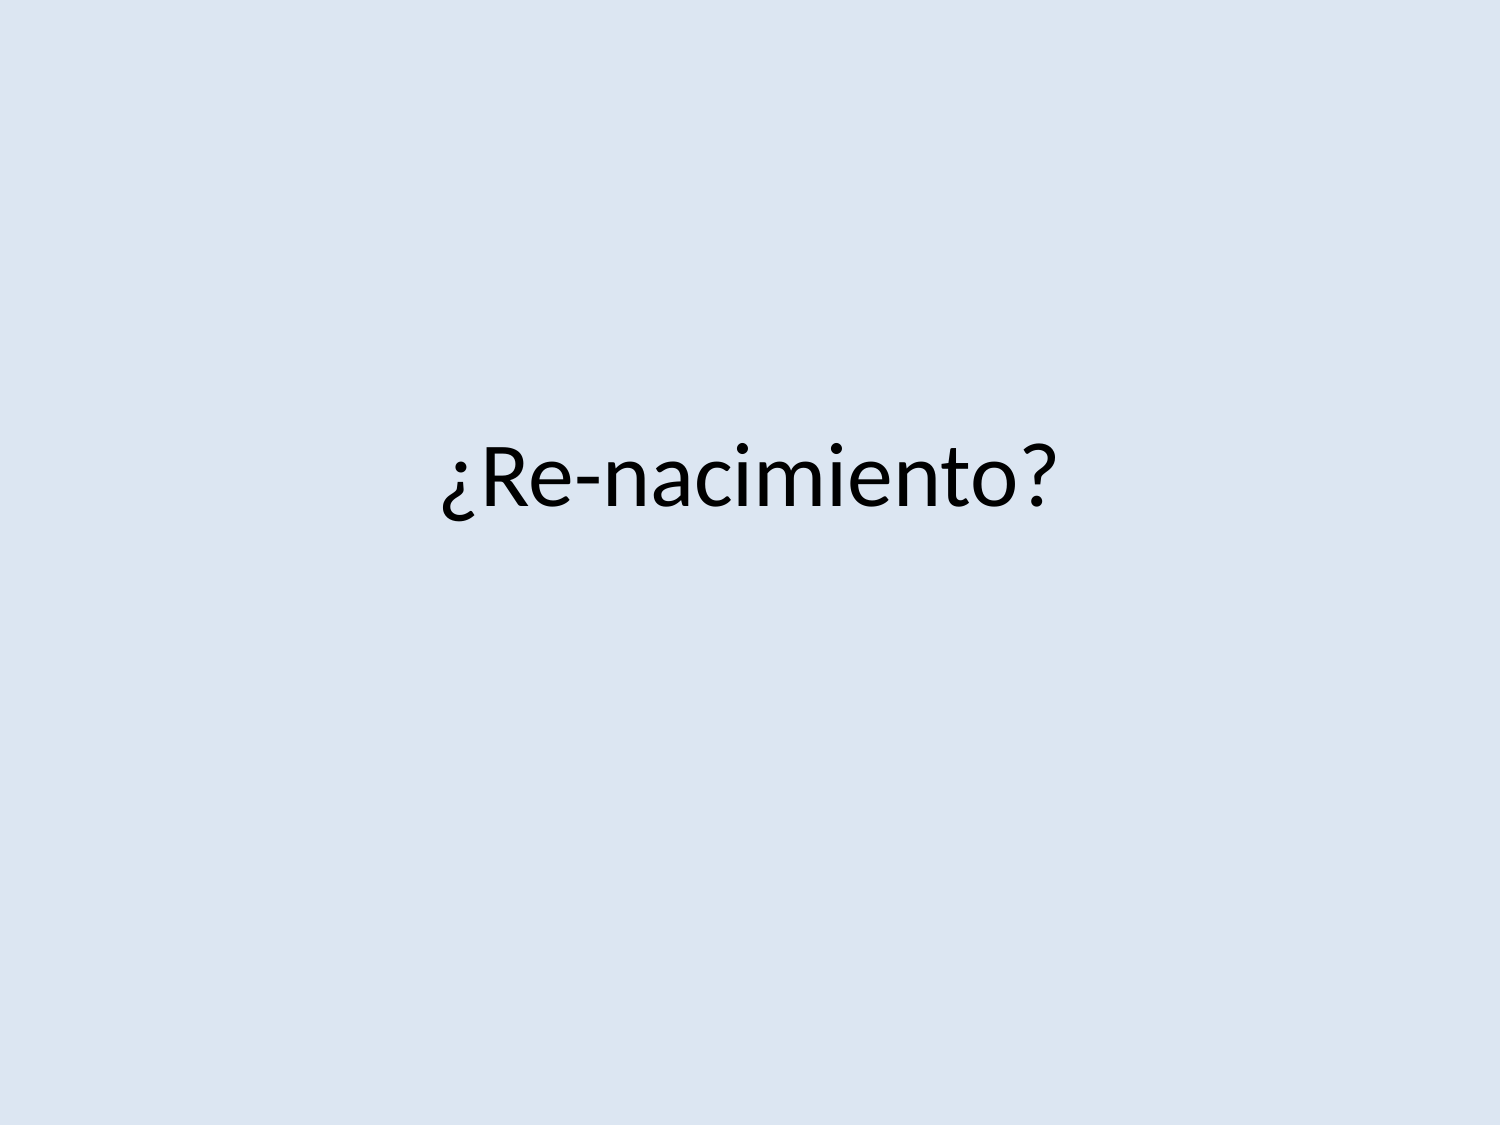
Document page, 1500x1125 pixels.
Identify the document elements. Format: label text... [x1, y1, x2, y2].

title ¿Re-nacimiento? [112, 349, 1388, 591]
